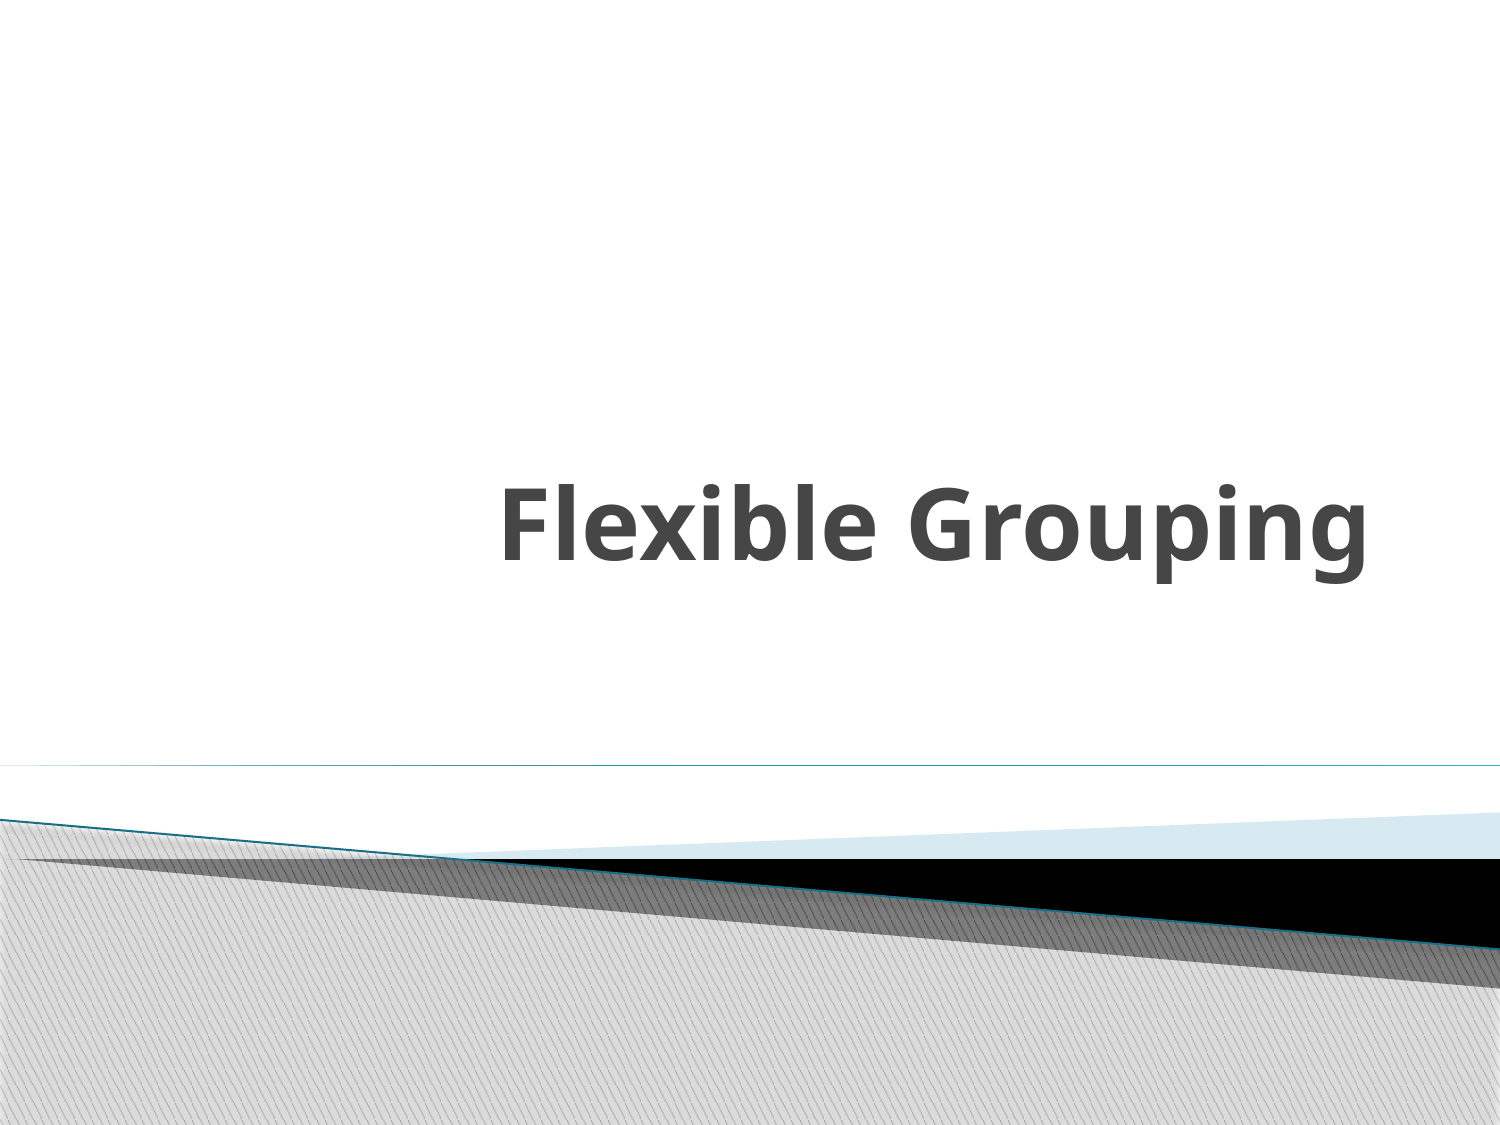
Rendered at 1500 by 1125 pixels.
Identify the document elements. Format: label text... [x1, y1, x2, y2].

picture [5, 859, 1500, 989]
title Flexible Grouping [112, 287, 1388, 588]
